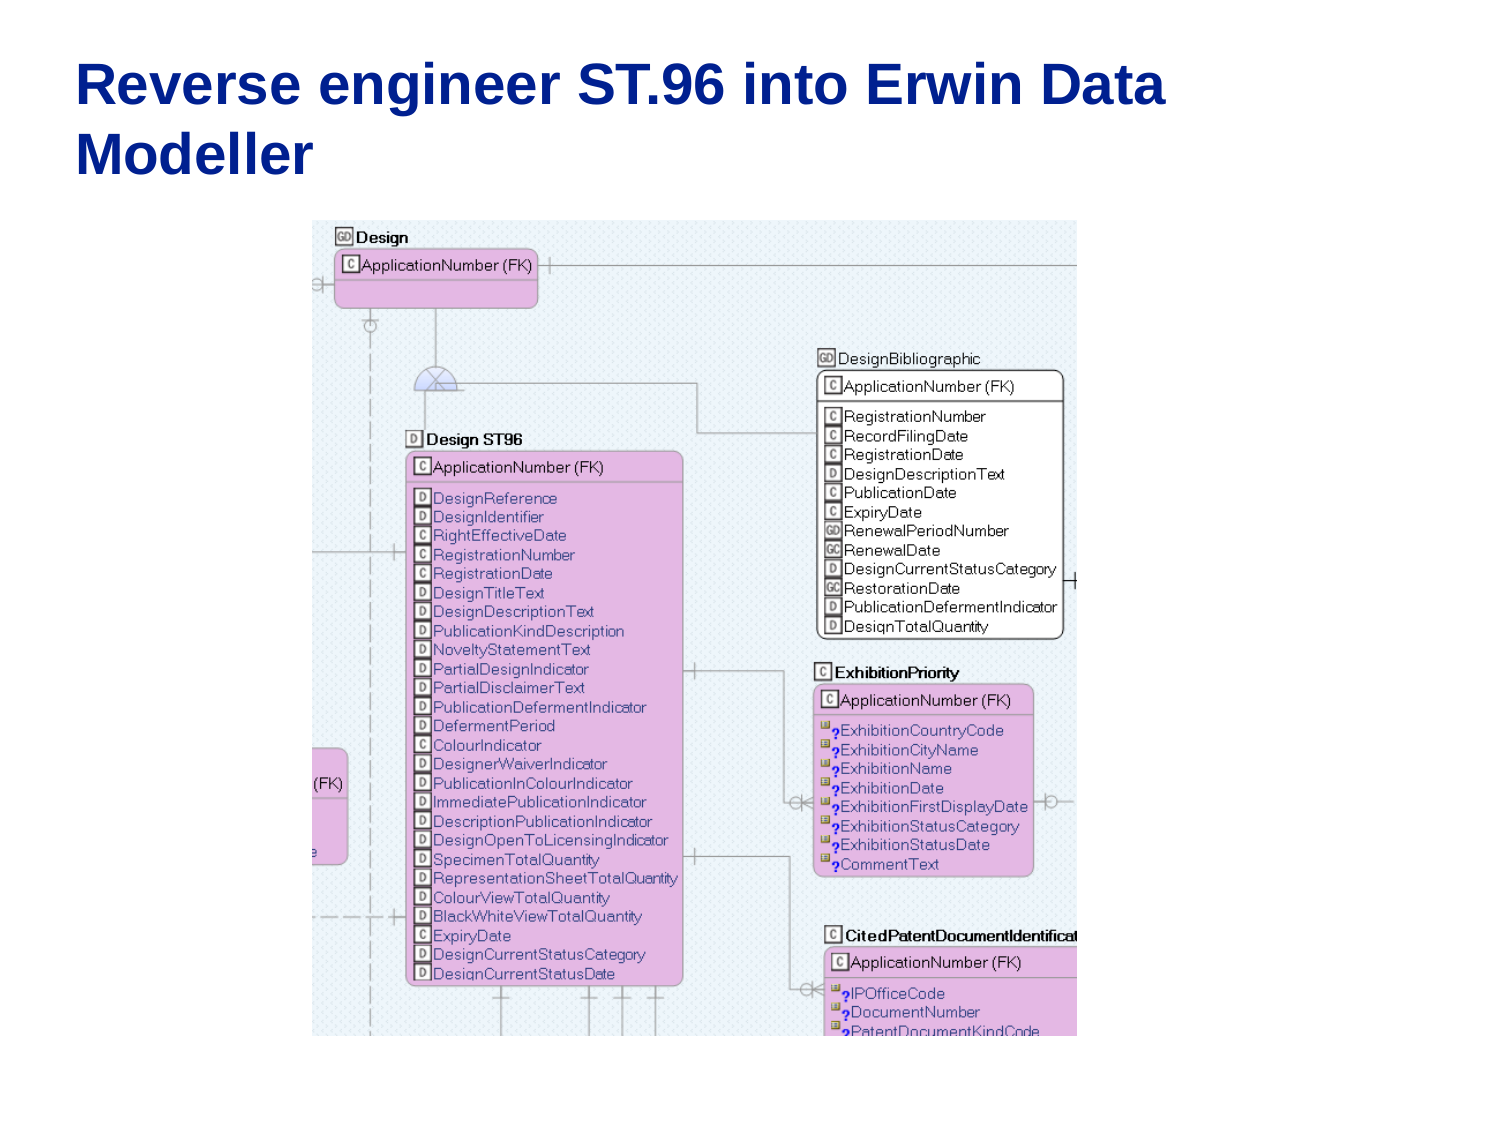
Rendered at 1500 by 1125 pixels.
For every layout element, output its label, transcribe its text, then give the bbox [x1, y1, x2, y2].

title Reverse engineer ST.96 into Erwin Data Modeller [74, 45, 1426, 222]
picture [312, 220, 1078, 1036]
